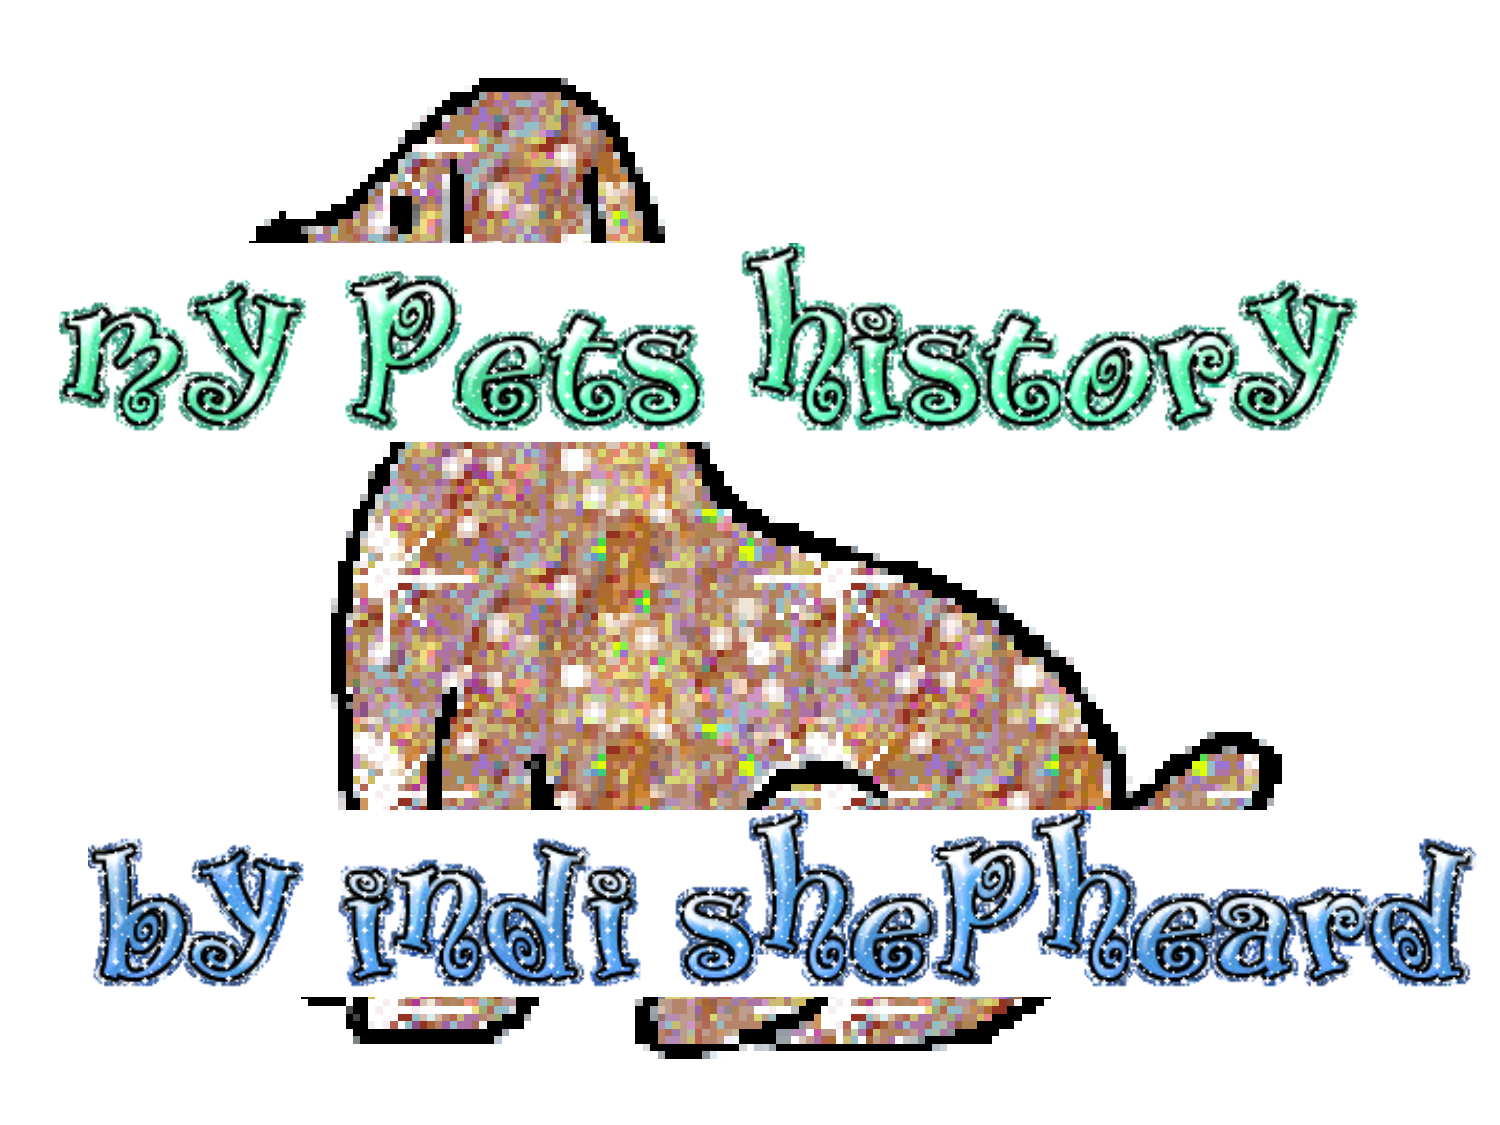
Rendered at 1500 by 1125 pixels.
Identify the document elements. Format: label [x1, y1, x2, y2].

picture [59, 77, 1500, 1059]
